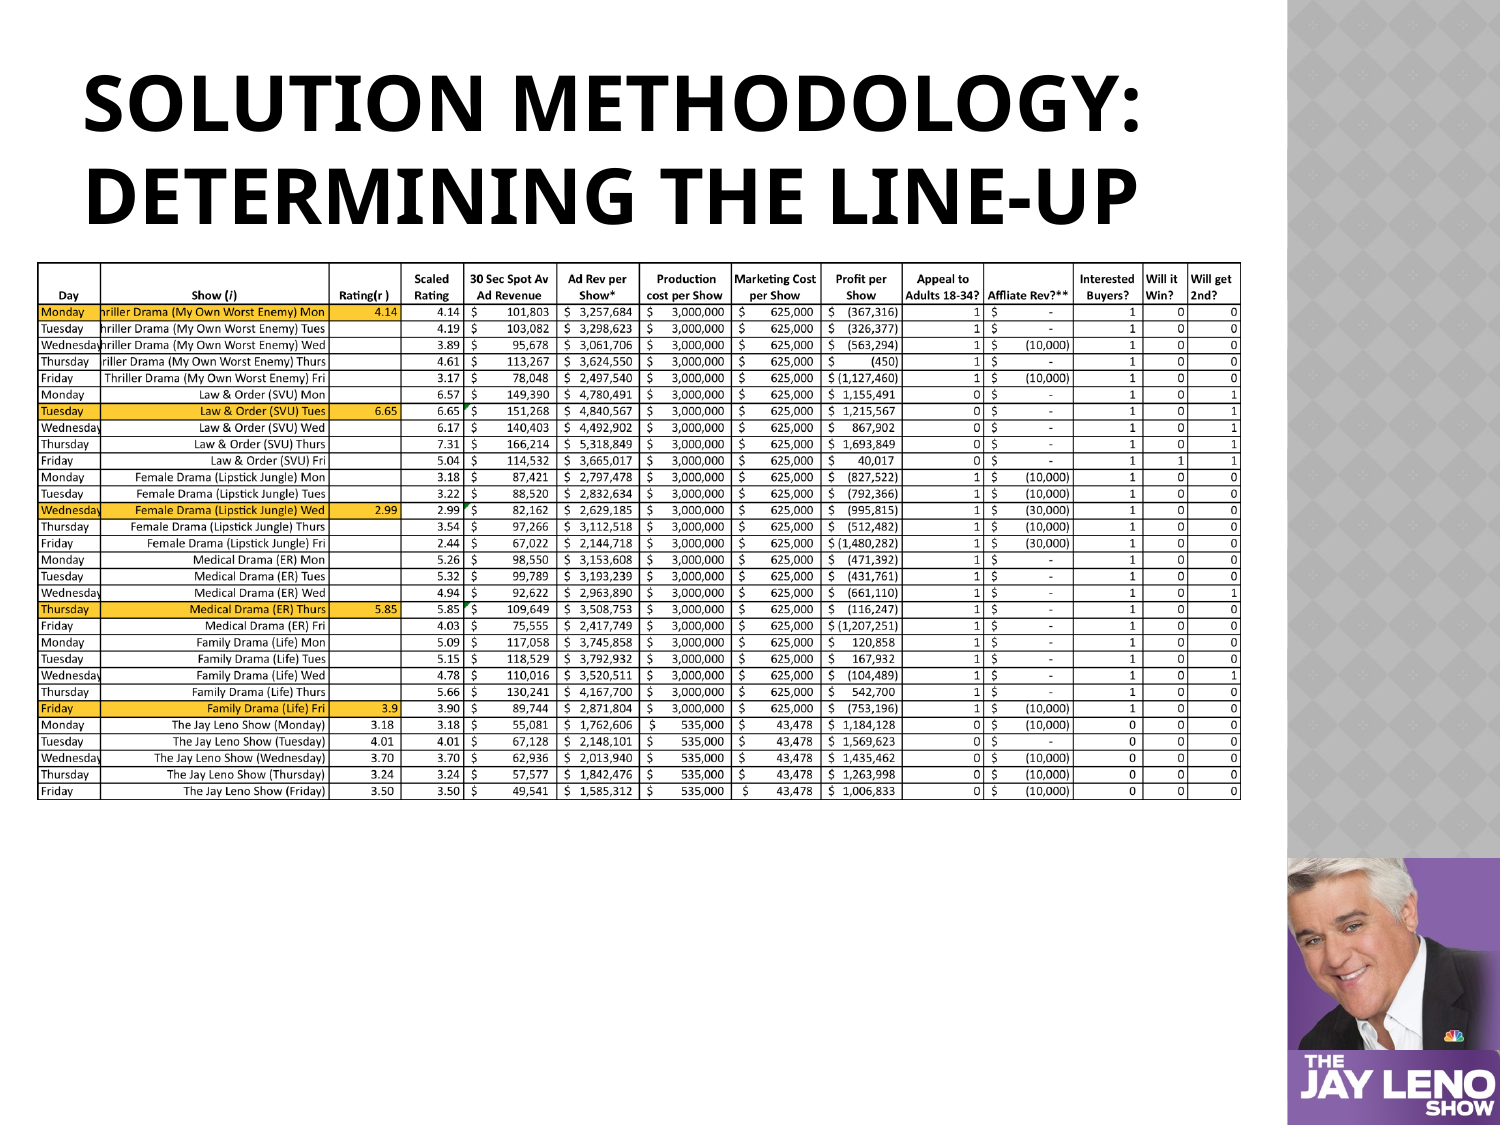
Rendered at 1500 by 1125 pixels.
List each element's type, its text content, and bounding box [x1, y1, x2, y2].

title Solution Methodology: DETERMINING THE LINE-UP [75, 52, 1263, 240]
picture [37, 261, 1242, 801]
picture [1287, 858, 1500, 1125]
